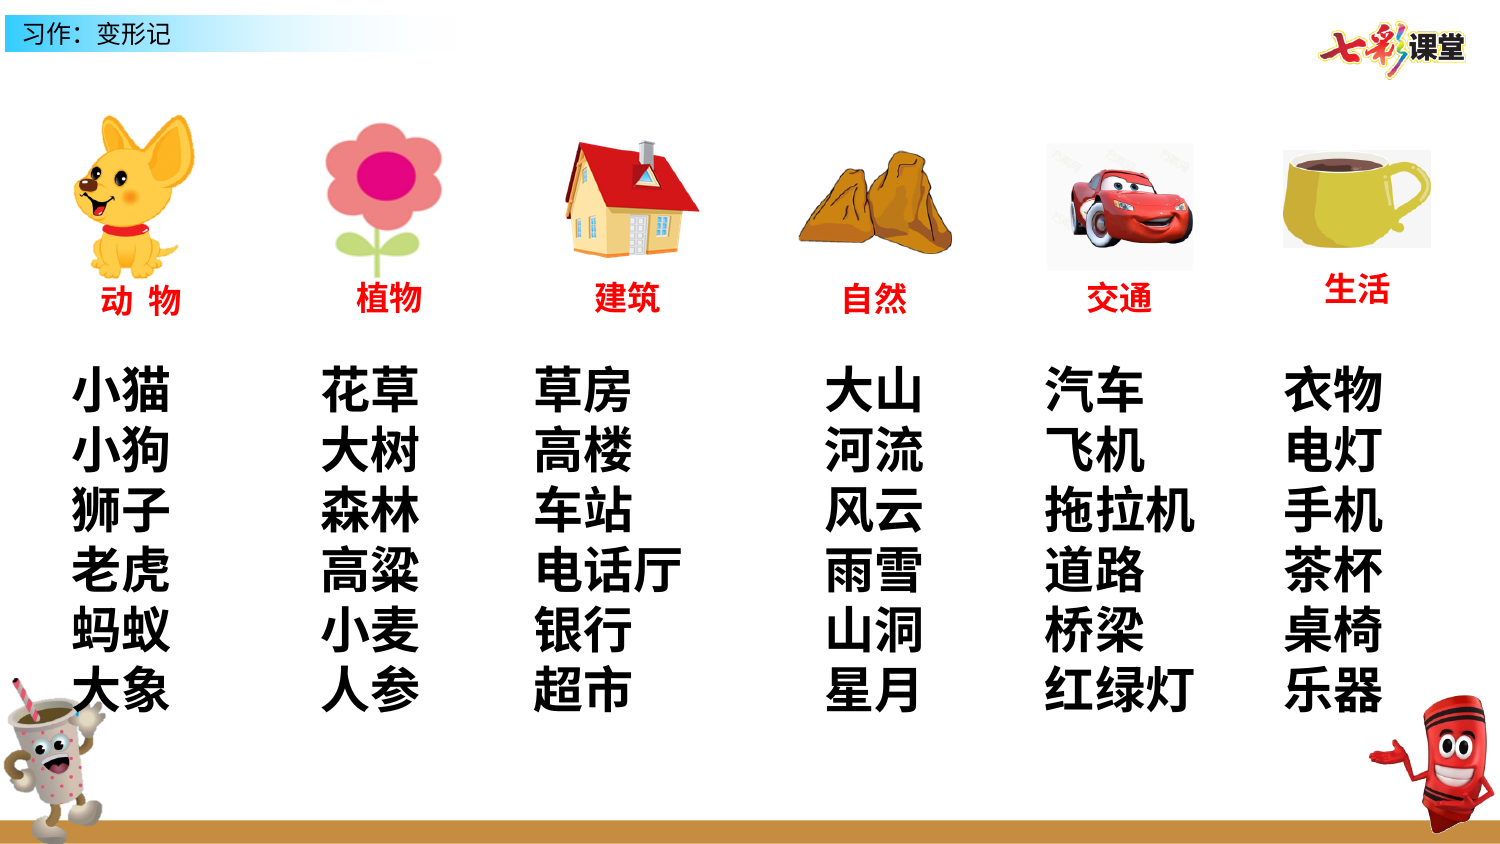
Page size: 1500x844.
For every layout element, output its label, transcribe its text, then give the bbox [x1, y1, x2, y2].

text_box 衣物 电灯 手机 茶杯 桌椅 乐器 [1268, 351, 1447, 727]
picture [1316, 20, 1468, 80]
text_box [1036, 143, 1203, 335]
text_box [55, 105, 228, 335]
text_box 小猫 小狗 狮子 老虎 蚂蚁 大象 [56, 351, 194, 727]
picture [1364, 678, 1500, 844]
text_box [543, 130, 712, 335]
text_box 大山 河流 风云 雨雪 山洞 星月 [809, 351, 970, 727]
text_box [313, 101, 466, 335]
text_box 汽车 飞机 拖拉机 道路 桥梁 红绿灯 [1030, 351, 1231, 727]
text_box 草房 高楼 车站 电话厅 银行 超市 [519, 351, 712, 727]
text_box 花草 大树 森林 高粱 小麦 人参 [305, 351, 443, 727]
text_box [789, 146, 959, 335]
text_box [1273, 149, 1442, 324]
picture [0, 678, 143, 844]
